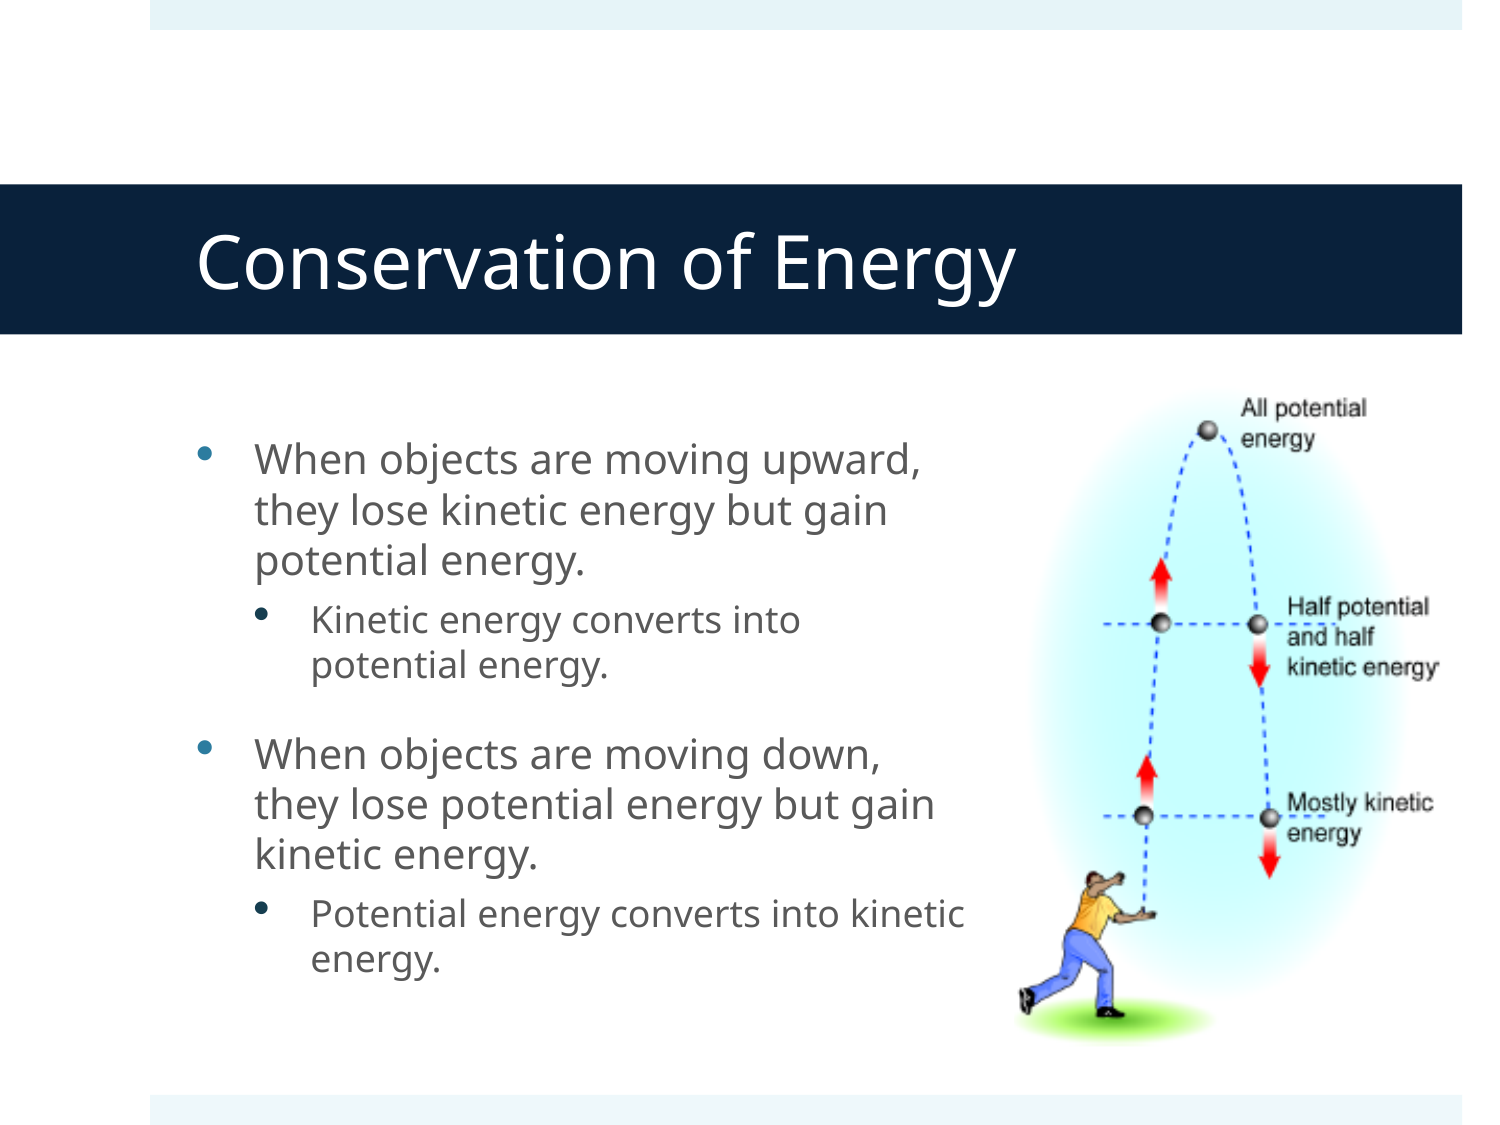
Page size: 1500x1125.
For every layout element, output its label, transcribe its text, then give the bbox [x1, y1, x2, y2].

title Conservation of Energy [0, 184, 1463, 335]
list When objects are moving upward, they lose kinetic energy but gain potential energy. Kinetic energy converts into potential energy. When objects are moving down, they lose potential energy but gain kinetic energy. Potential energy converts into kinetic energy. [182, 425, 981, 1028]
picture [1013, 370, 1463, 1054]
